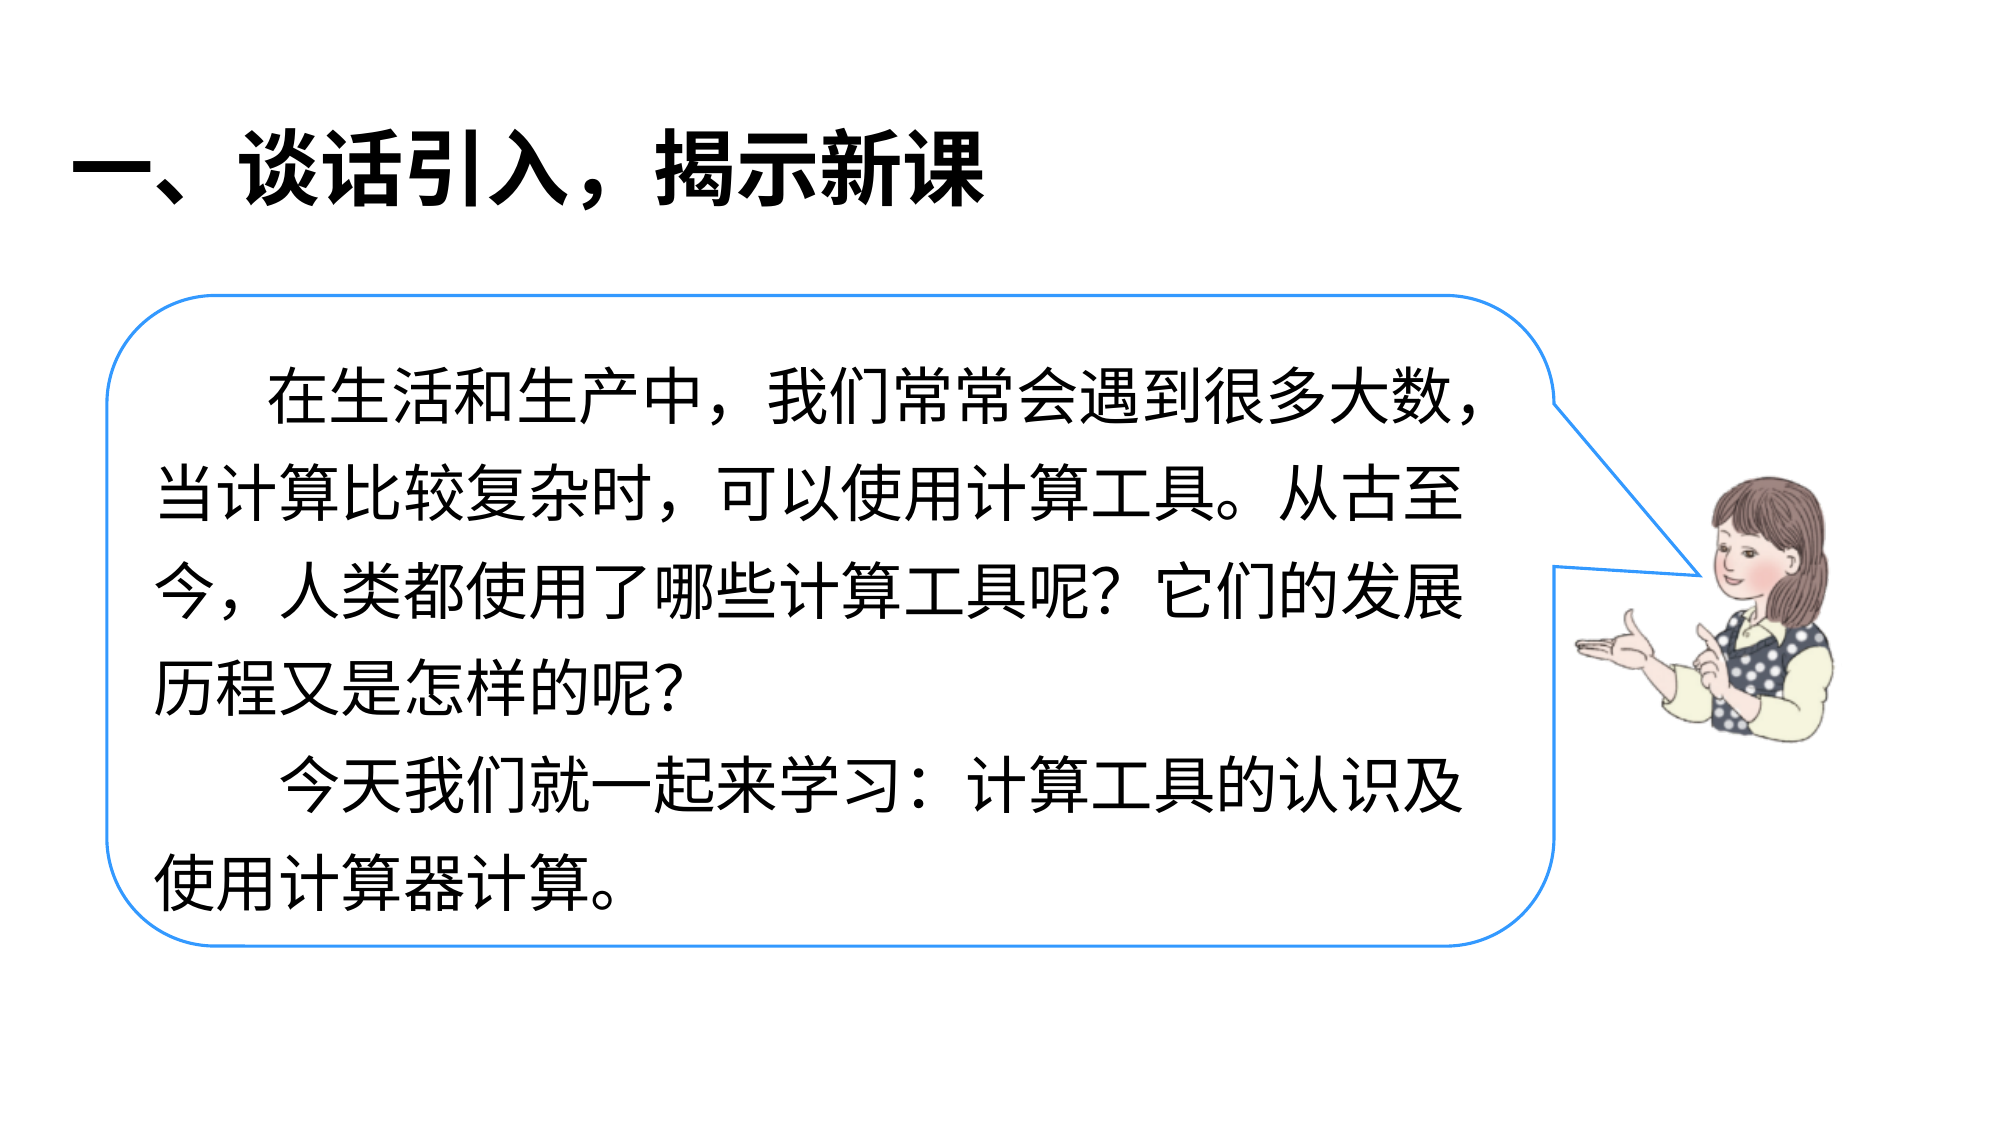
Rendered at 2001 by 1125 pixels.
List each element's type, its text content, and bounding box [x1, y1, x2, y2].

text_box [106, 295, 1843, 947]
title 一、谈话引入，揭示新课 [55, 95, 1062, 236]
